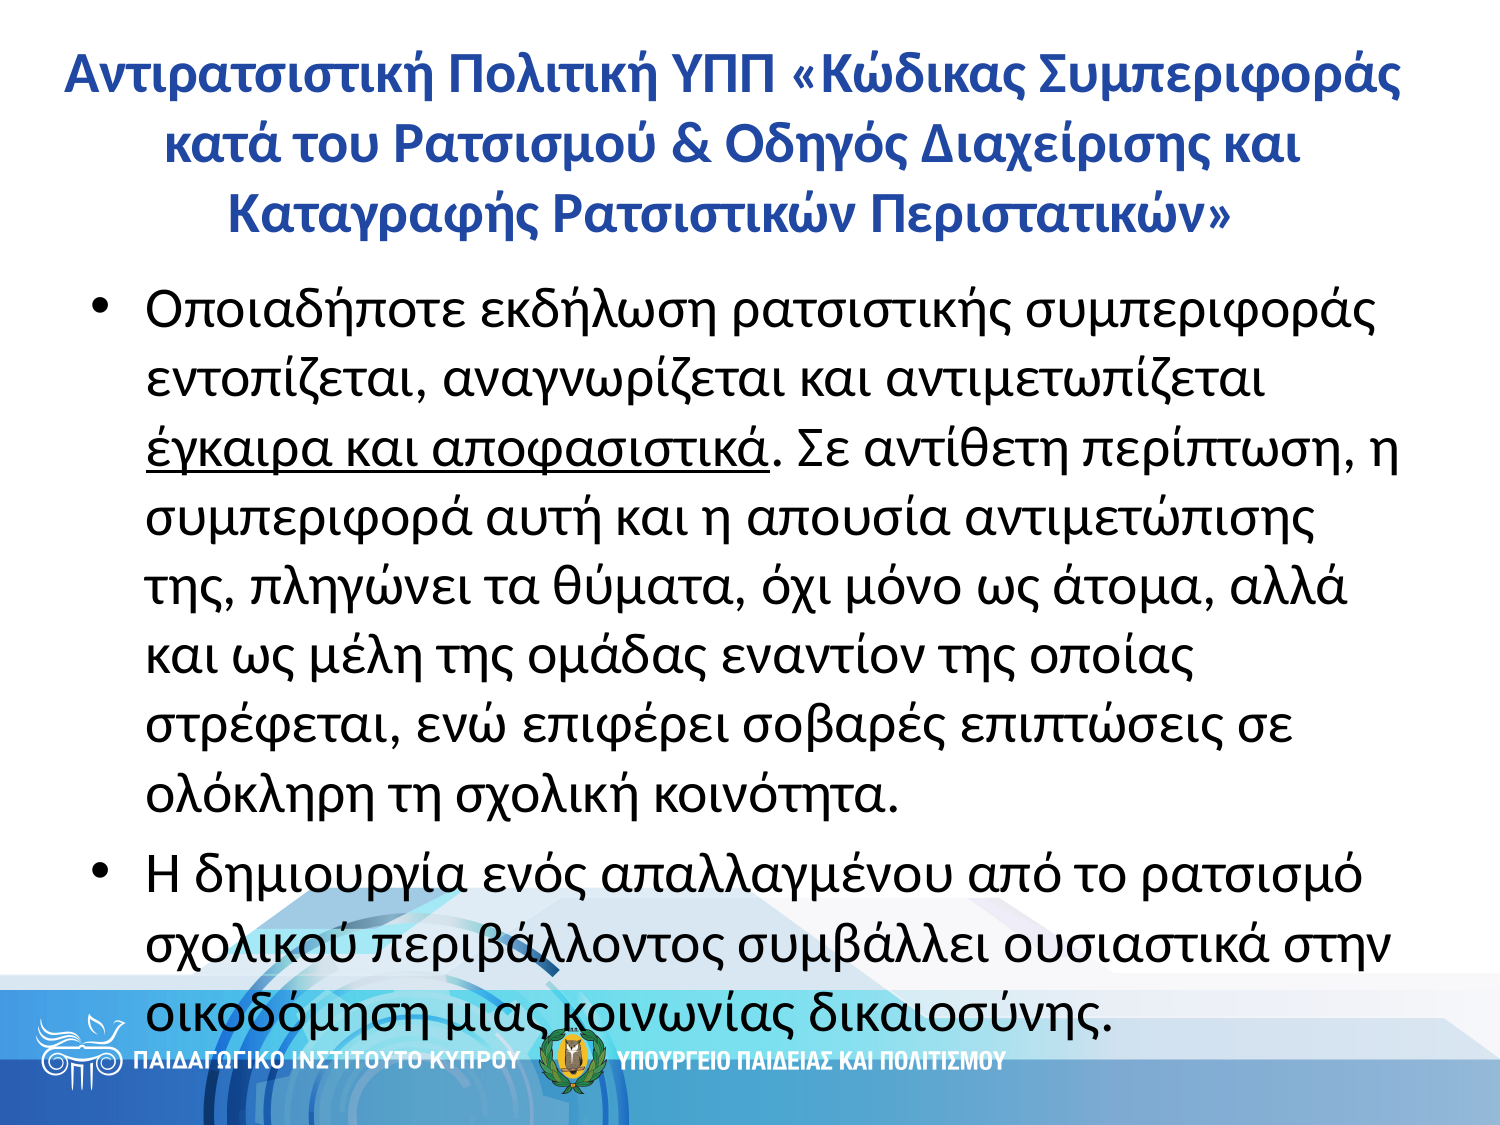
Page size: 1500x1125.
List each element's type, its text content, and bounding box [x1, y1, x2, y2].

title Αντιρατσιστική Πολιτική ΥΠΠ «Κώδικας Συμπεριφοράς κατά του Ρατσισμού & Οδηγός Διαχείρισης και Καταγραφής Ρατσιστικών Περιστατικών» [41, 45, 1425, 233]
list Οποιαδήποτε εκδήλωση ρατσιστικής συμπεριφοράς εντοπίζεται, αναγνωρίζεται και αντιμετωπίζεται έγκαιρα και αποφασιστικά. Σε αντίθετη περίπτωση, η συμπεριφορά αυτή και η απουσία αντιμετώπισης της, πληγώνει τα θύματα, όχι μόνο ως άτομα, αλλά και ως μέλη της ομάδας εναντίον της οποίας στρέφεται, ενώ επιφέρει σοβαρές επιπτώσεις σε ολόκληρη τη σχολική κοινότητα. Η δημιουργία ενός απαλλαγμένου από το ρατσισμό σχολικού περιβάλλοντος συμβάλλει ουσιαστικά στην οικοδόμηση μιας κοινωνίας δικαιοσύνης. [75, 262, 1425, 1071]
picture [0, 0, 1500, 1125]
